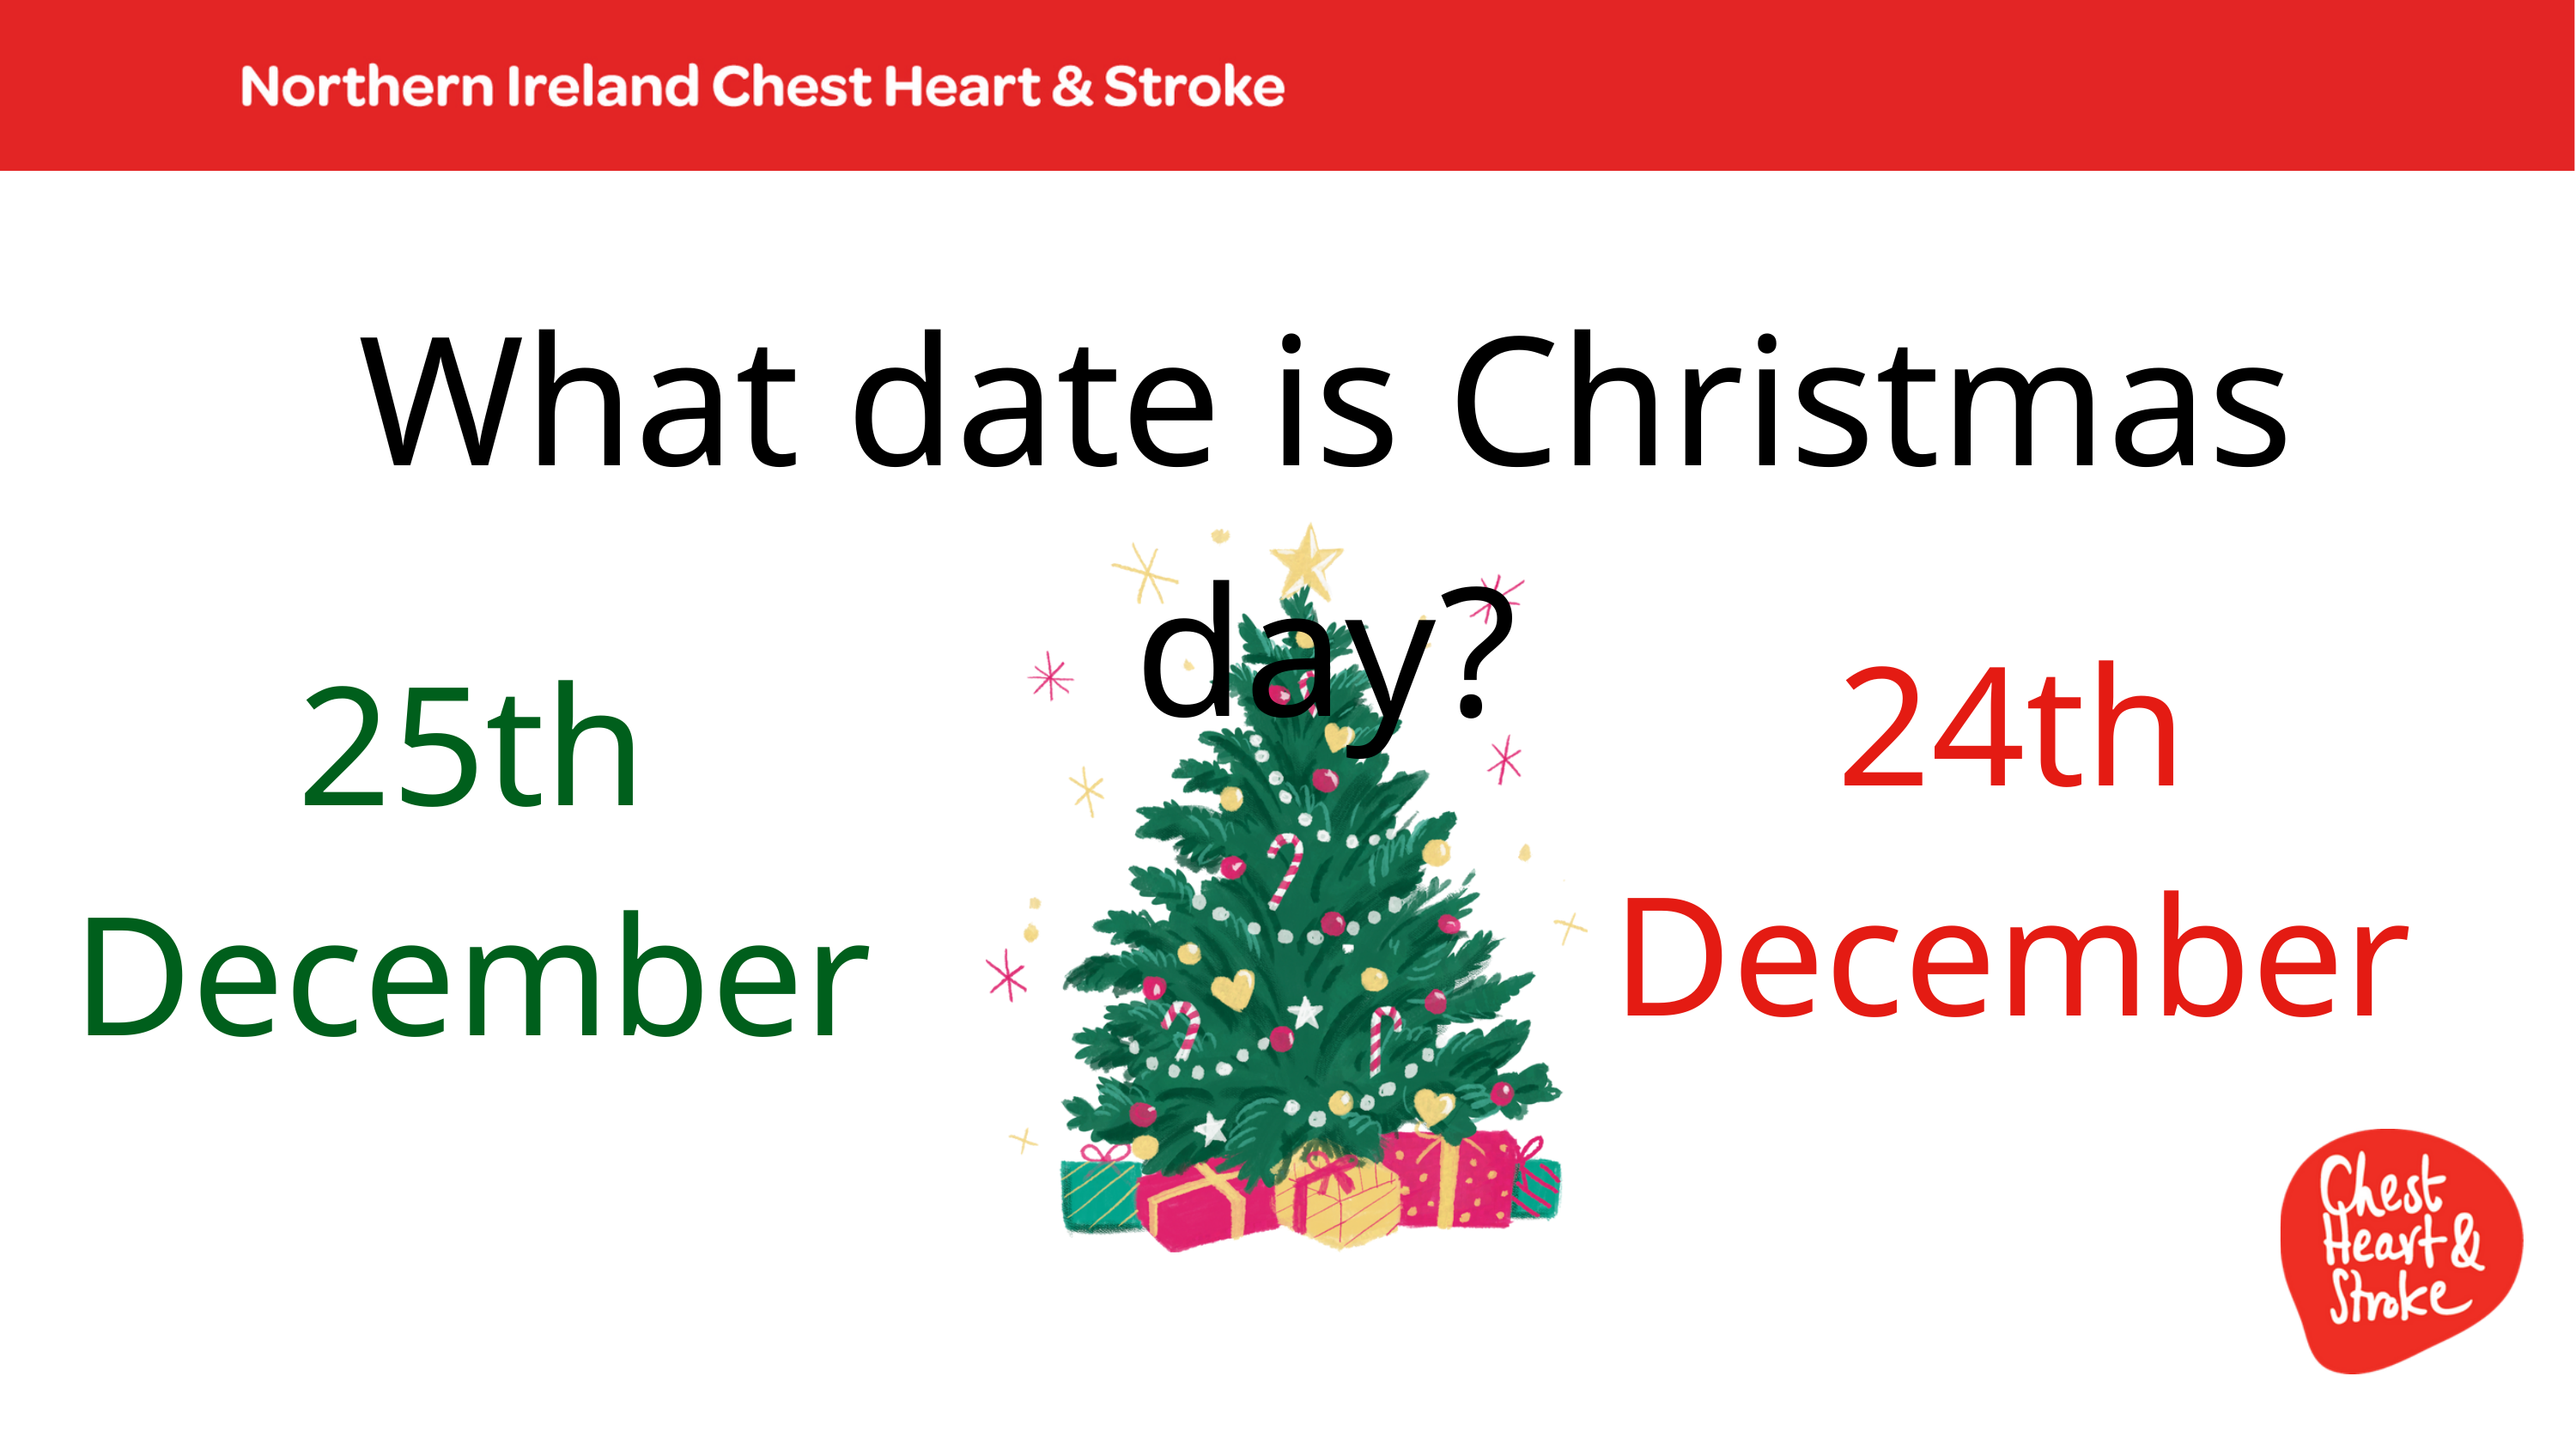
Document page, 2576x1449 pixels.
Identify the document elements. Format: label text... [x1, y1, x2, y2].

text_box [2280, 1129, 2524, 1374]
text_box [985, 753, 1589, 1252]
text_box What date is Christmas day? [174, 251, 2477, 753]
text_box [0, 0, 2575, 171]
text_box 24th December [1588, 588, 2437, 1049]
text_box 25th December [47, 608, 896, 1069]
